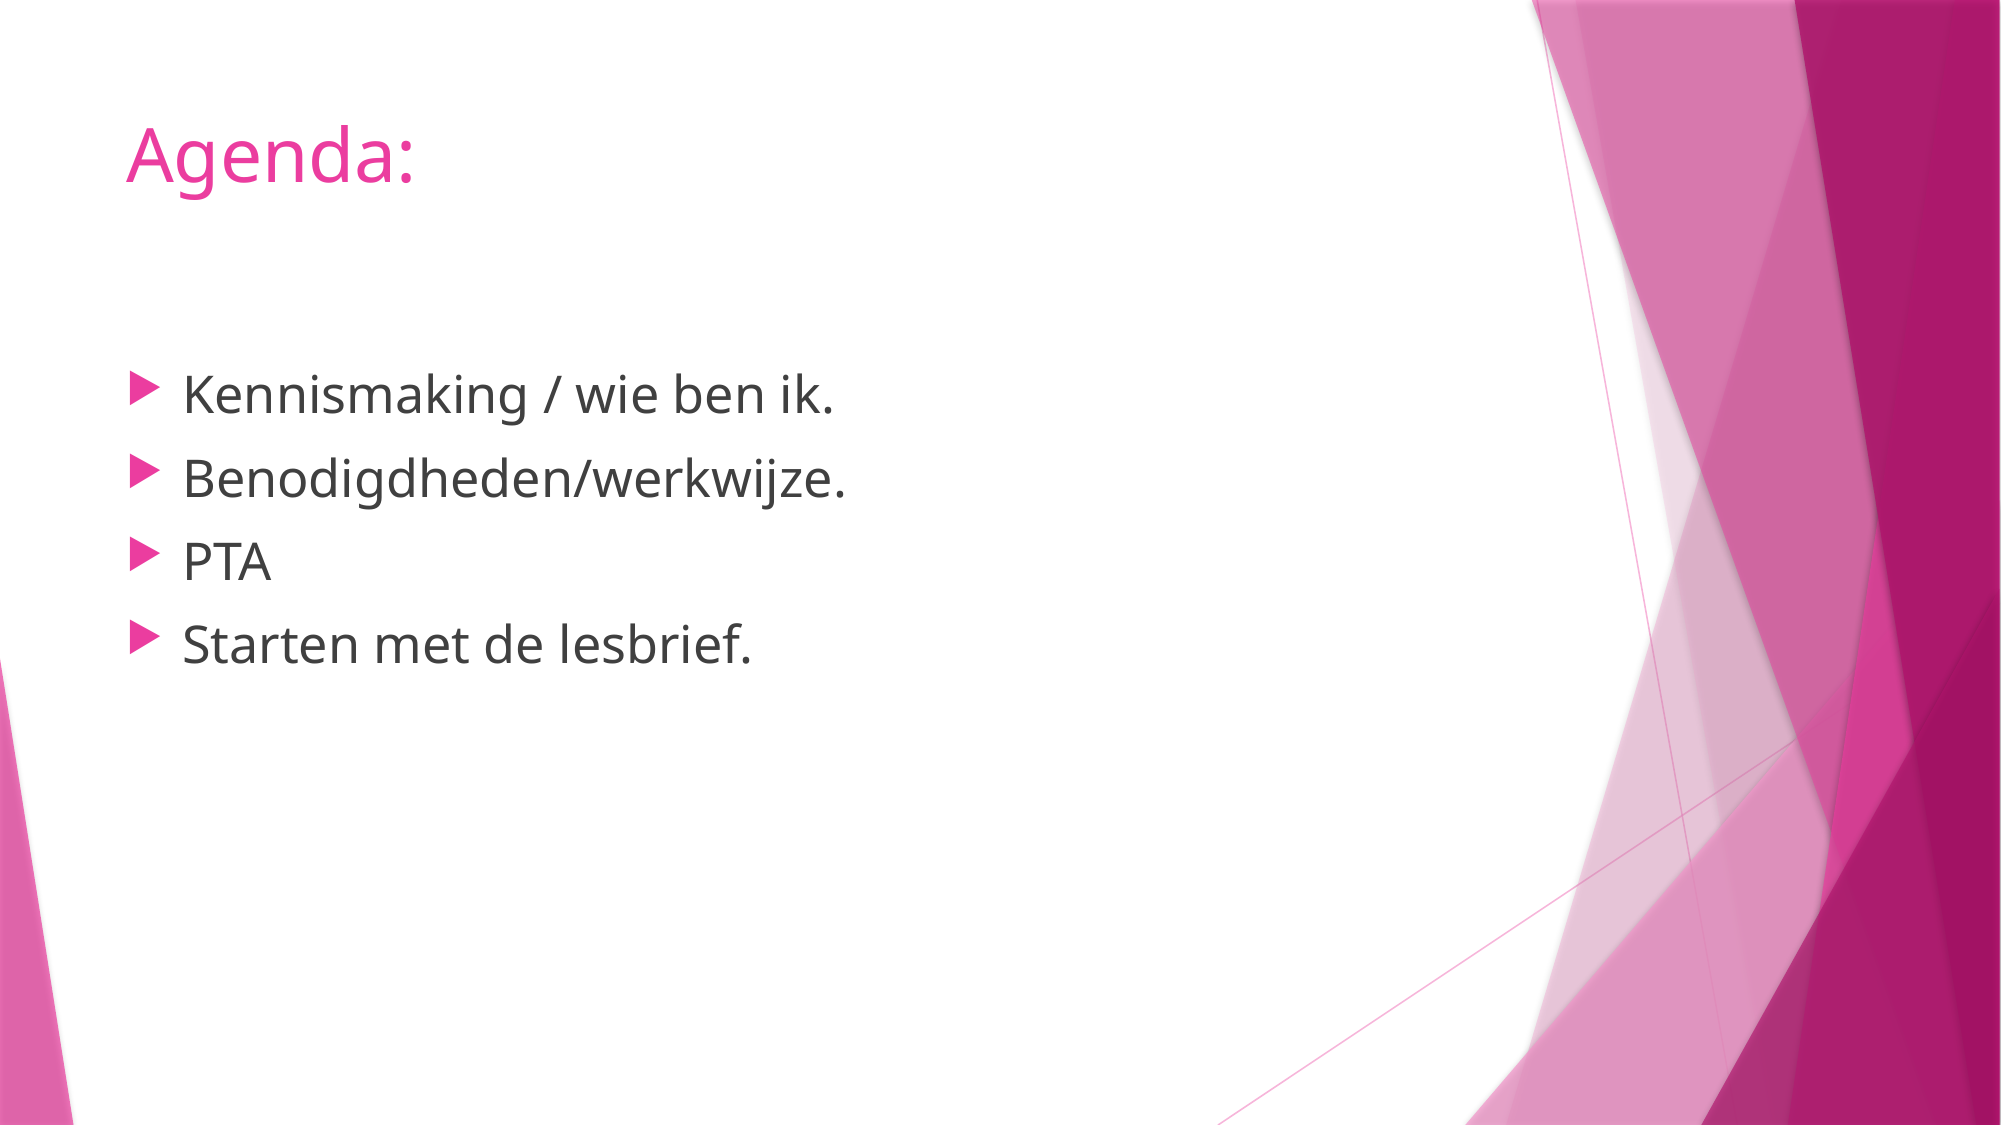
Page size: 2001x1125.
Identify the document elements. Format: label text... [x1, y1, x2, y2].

list Kennismaking / wie ben ik. Benodigdheden/werkwijze. PTA Starten met de lesbrief. [111, 354, 1522, 992]
title Agenda: [111, 99, 1522, 317]
